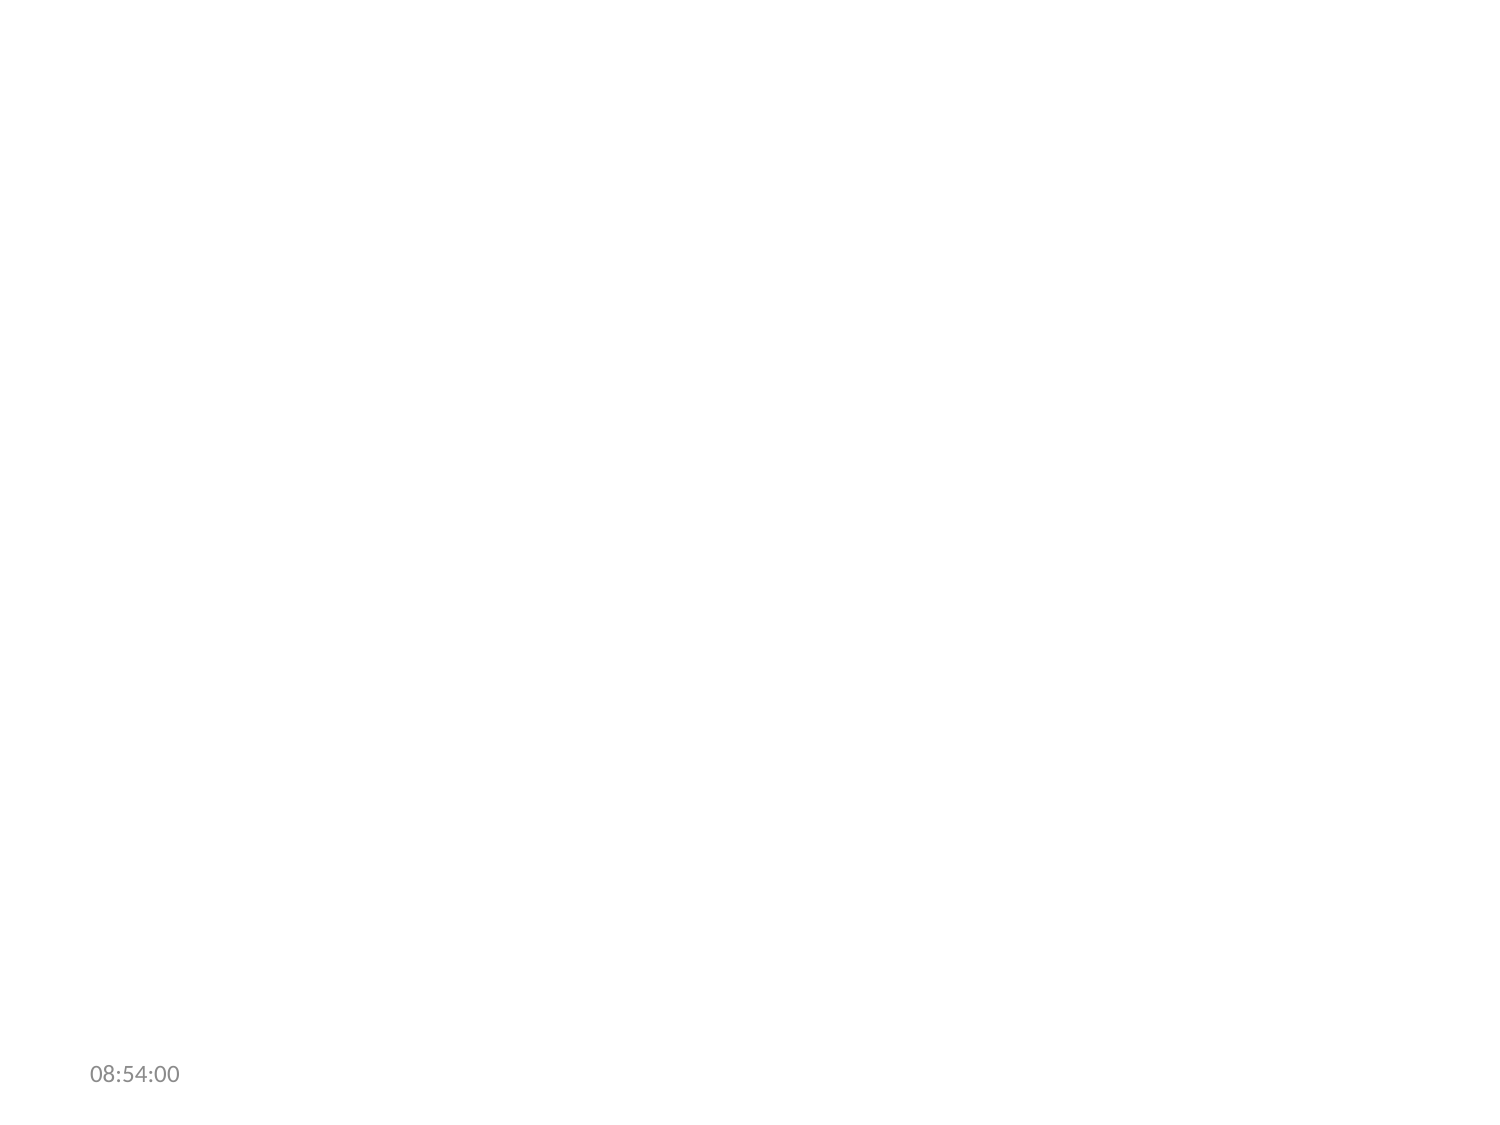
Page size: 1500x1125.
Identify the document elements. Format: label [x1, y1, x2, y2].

slide_number [75, 1042, 425, 1103]
